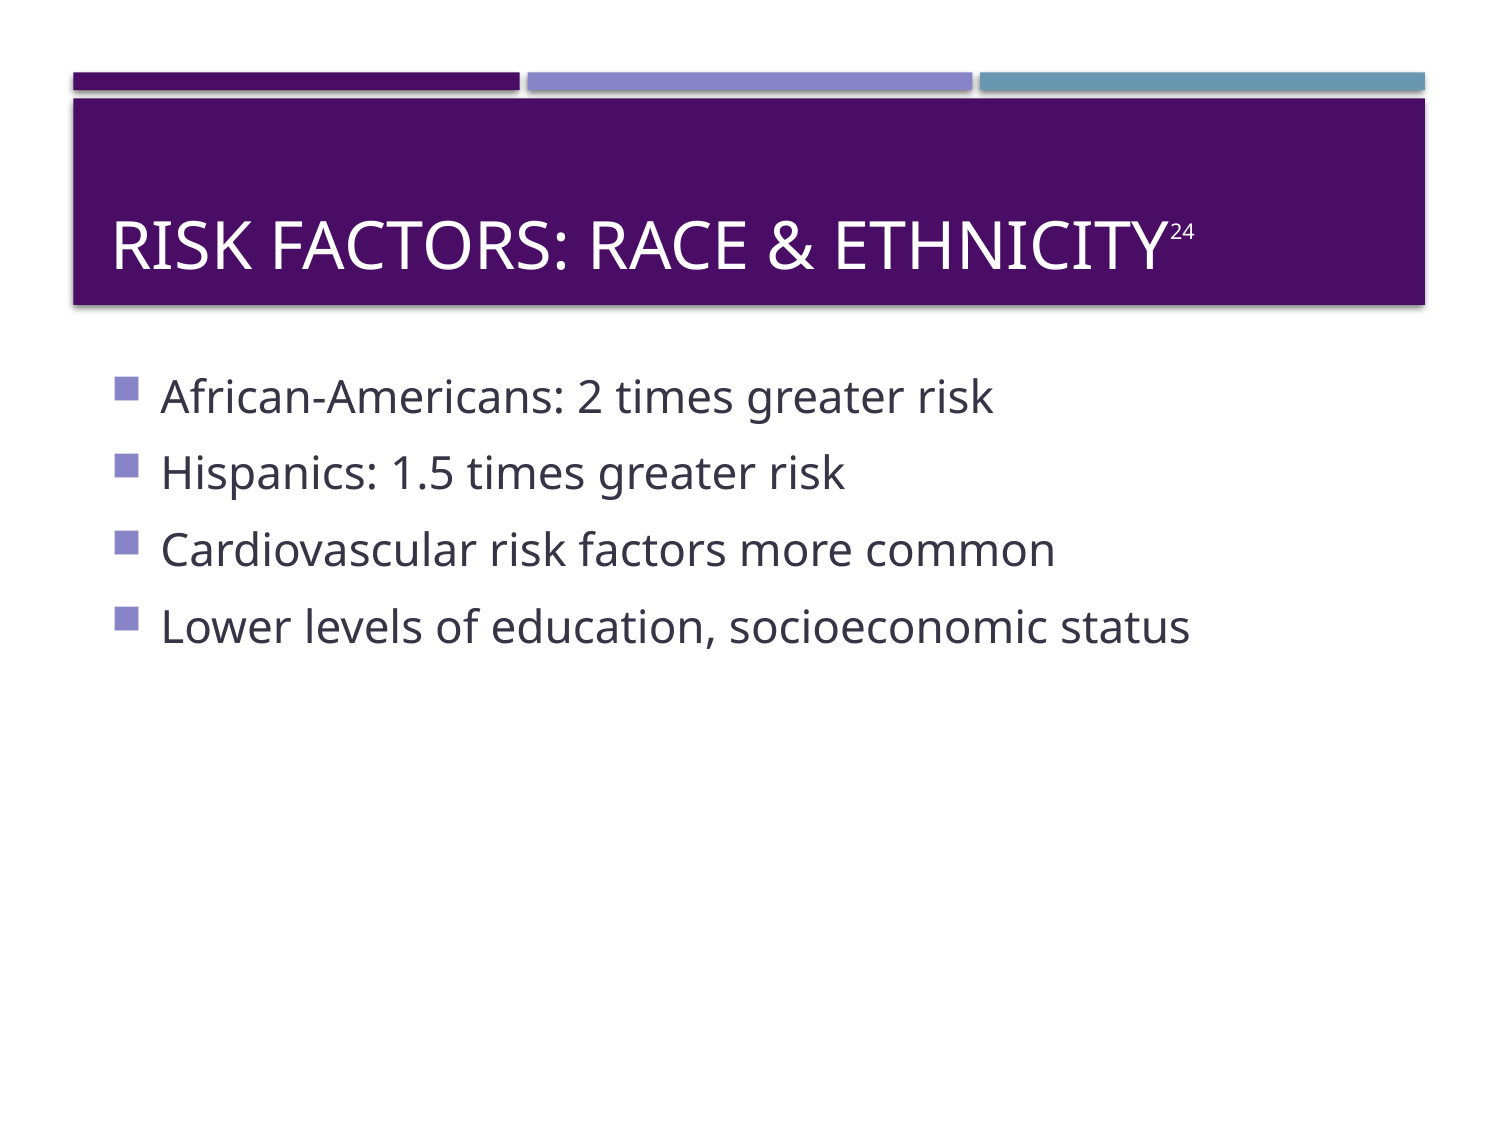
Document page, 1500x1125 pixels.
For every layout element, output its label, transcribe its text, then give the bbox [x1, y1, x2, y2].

title Risk Factors: Race & Ethnicity24 [95, 112, 1406, 291]
list African-Americans: 2 times greater risk Hispanics: 1.5 times greater risk Cardiovascular risk factors more common Lower levels of education, socioeconomic status [95, 365, 1406, 962]
